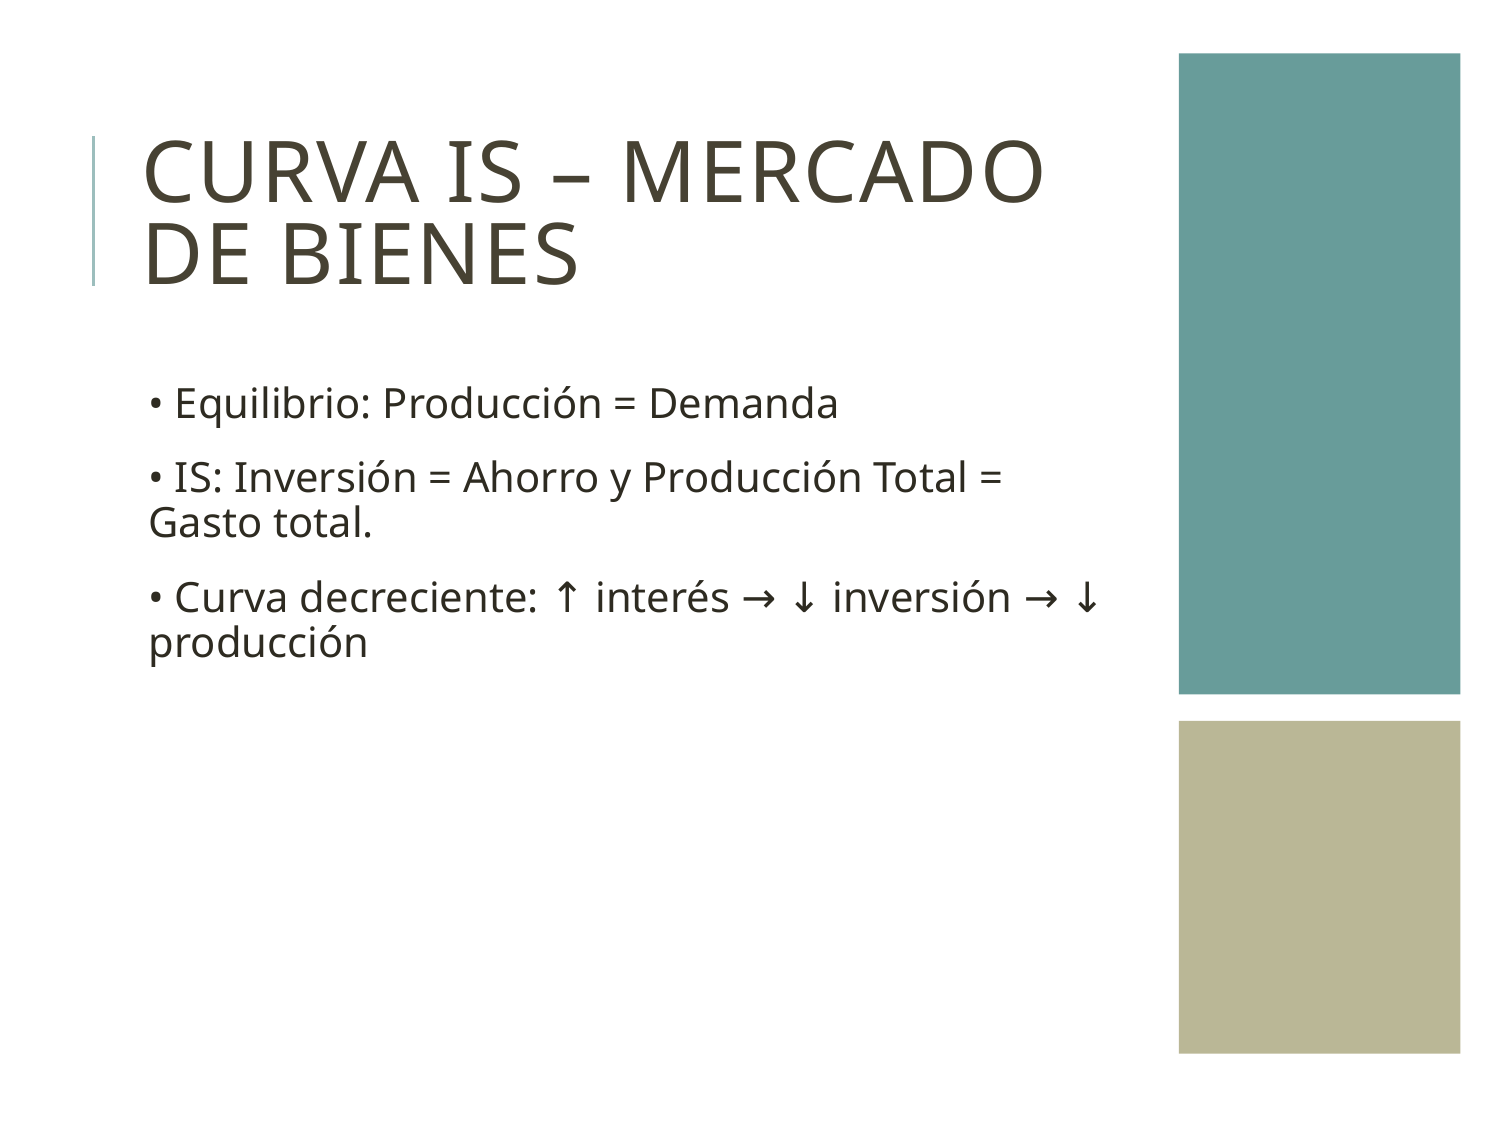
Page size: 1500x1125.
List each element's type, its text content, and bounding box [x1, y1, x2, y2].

text_box [1178, 52, 1462, 696]
text_box [1178, 720, 1462, 1055]
list • Equilibrio: Producción = Demanda • IS: Inversión = Ahorro y Producción Total = Gasto total. • Curva decreciente: ↑ interés → ↓ inversión → ↓ producción [126, 375, 1113, 1035]
title Curva IS – Mercado de Bienes [126, 96, 1113, 342]
